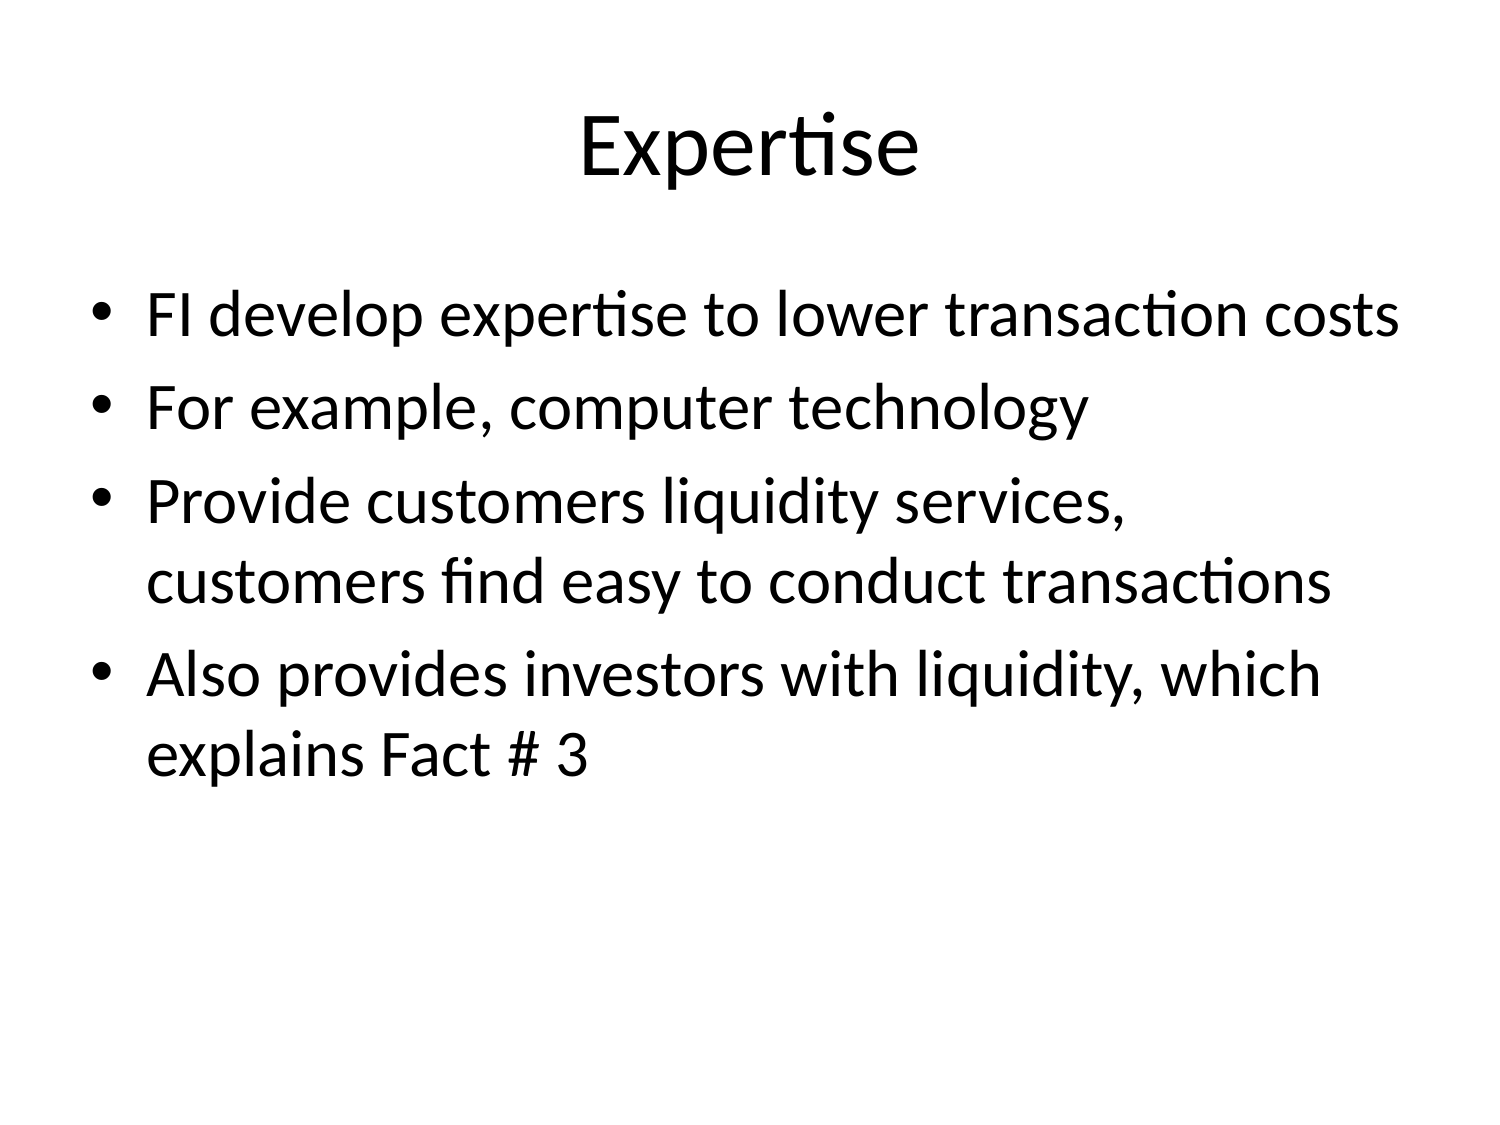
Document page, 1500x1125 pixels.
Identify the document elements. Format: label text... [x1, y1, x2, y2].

list FI develop expertise to lower transaction costs For example, computer technology Provide customers liquidity services, customers find easy to conduct transactions Also provides investors with liquidity, which explains Fact # 3 [75, 262, 1425, 1005]
title Expertise [75, 45, 1425, 233]
